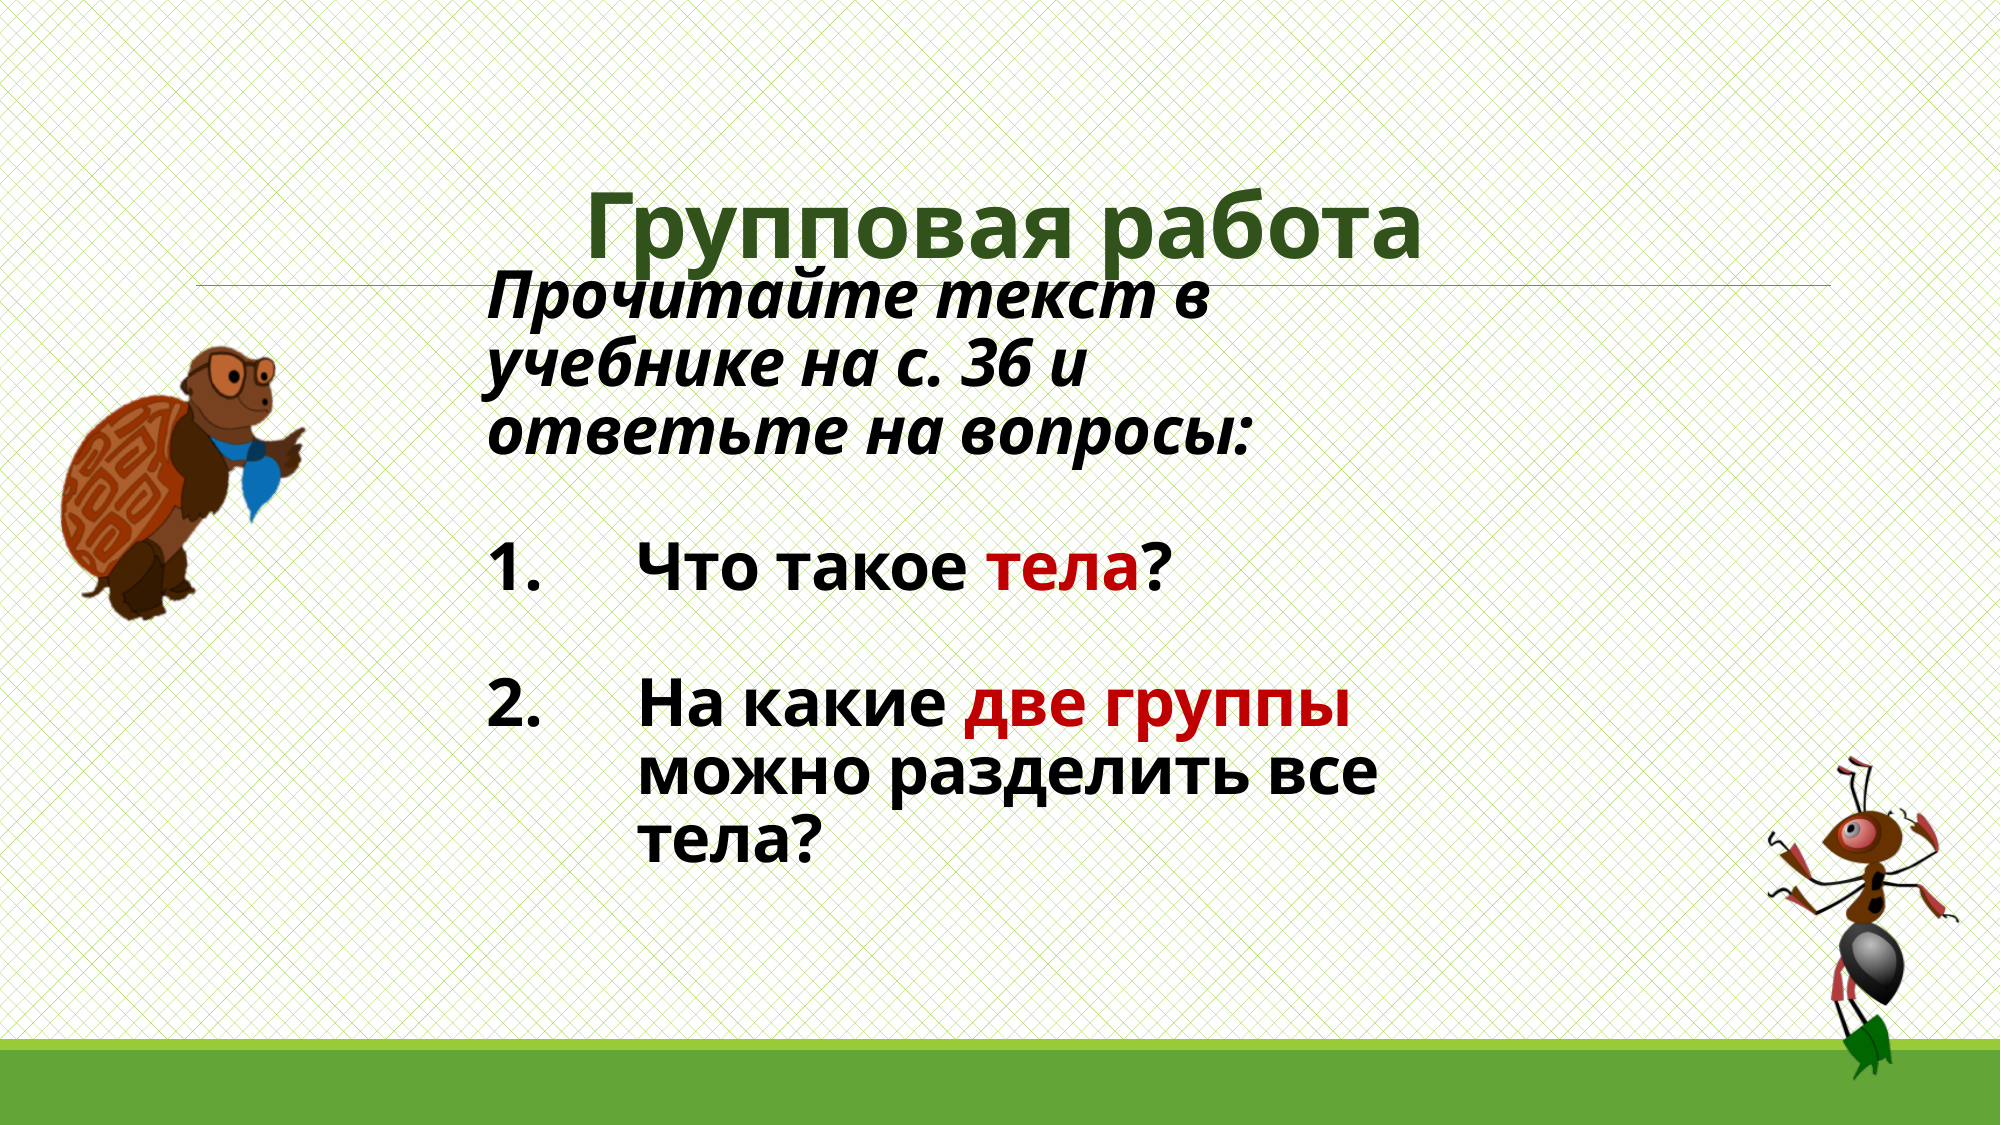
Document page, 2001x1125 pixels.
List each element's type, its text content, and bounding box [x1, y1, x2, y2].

picture [1761, 728, 1968, 1092]
title Групповая работа [180, 175, 1830, 285]
picture [29, 318, 331, 636]
text_box Прочитайте текст в учебнике на с. 36 и ответьте на вопросы: Что такое тела? На какие две группы можно разделить все тела? [471, 773, 1479, 884]
